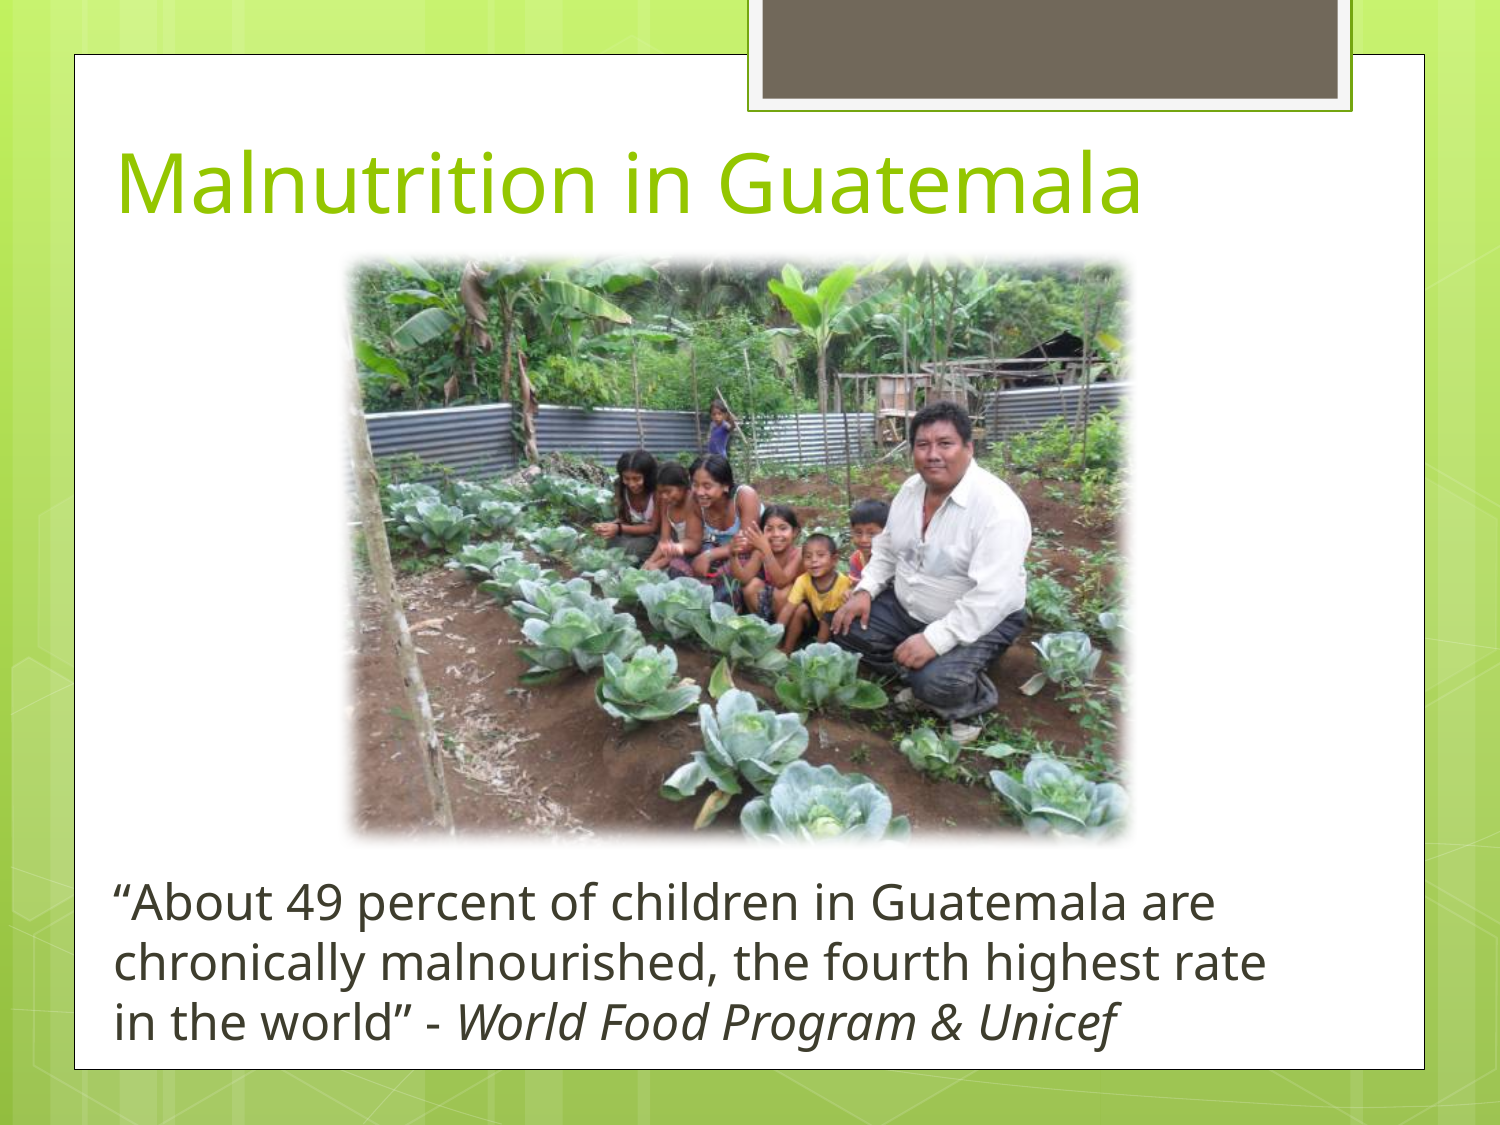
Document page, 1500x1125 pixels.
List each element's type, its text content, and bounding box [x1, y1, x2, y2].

picture [337, 249, 1138, 851]
title Malnutrition in Guatemala [99, 50, 1253, 238]
list “About 49 percent of children in Guatemala are chronically malnourished, the fourth highest rate in the world” - World Food Program & Unicef [87, 862, 1338, 1075]
